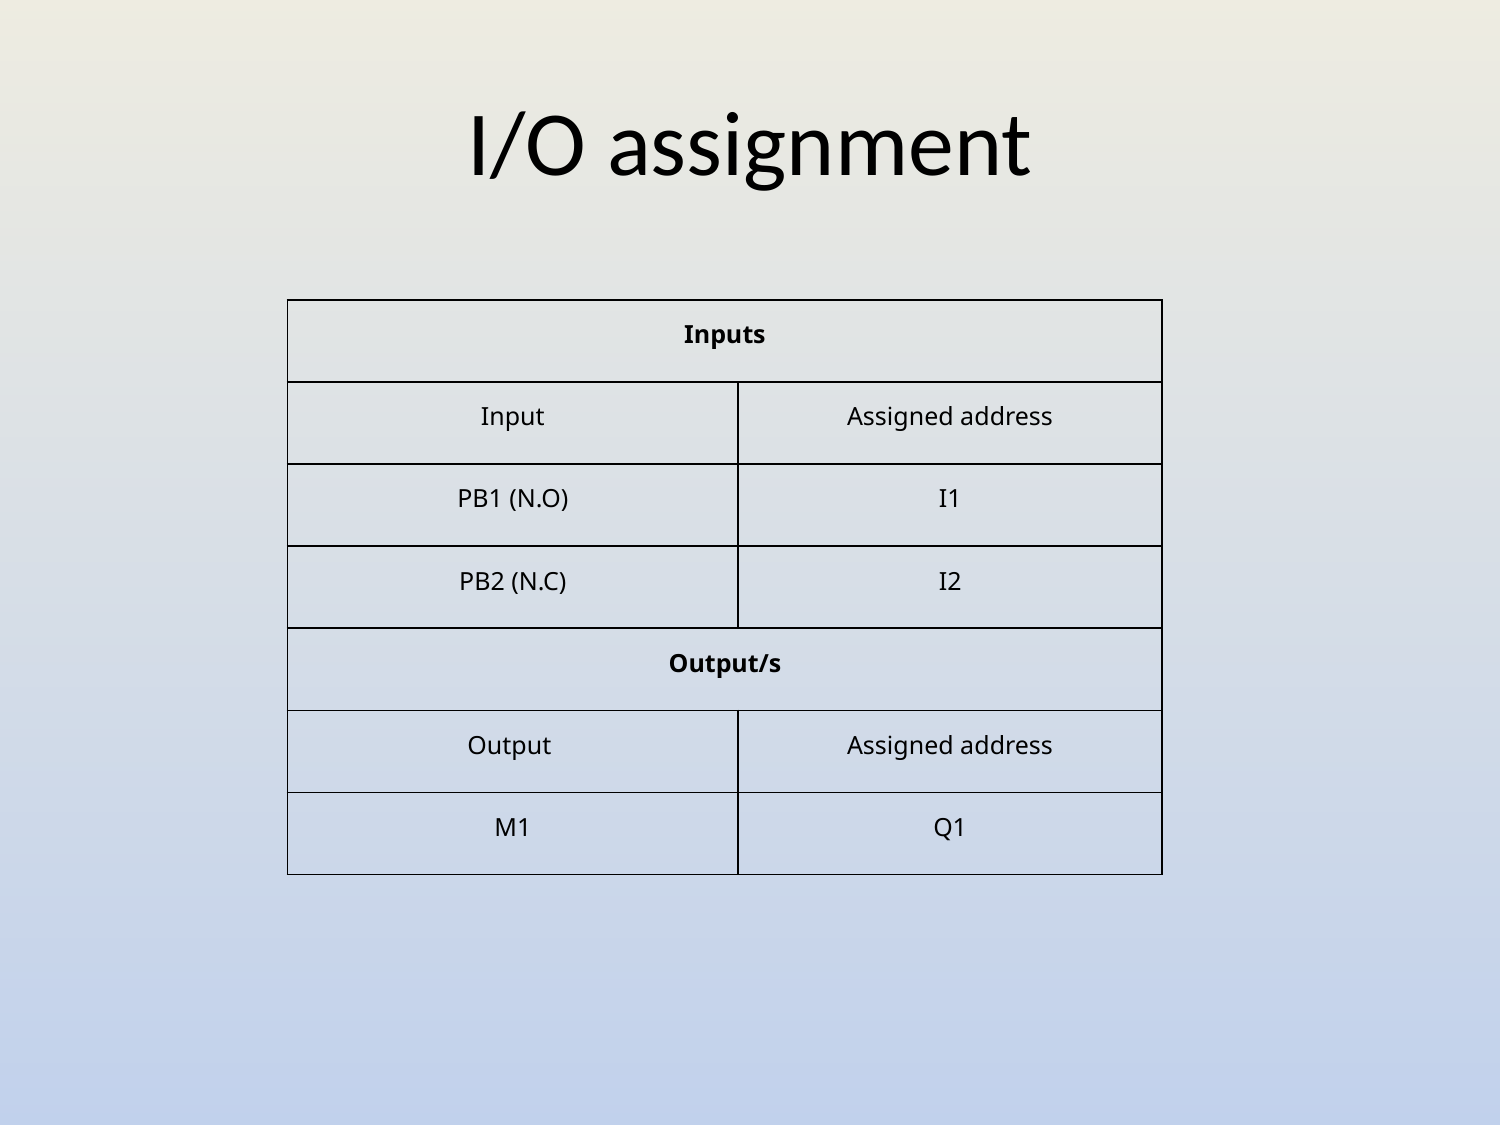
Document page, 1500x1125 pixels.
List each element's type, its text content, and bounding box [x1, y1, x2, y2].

table_cell I2 [739, 547, 1161, 627]
table_cell I1 [739, 465, 1161, 545]
table_header Inputs [288, 301, 1161, 381]
table_cell PB1 (N.O) [288, 465, 737, 545]
table_cell PB2 (N.C) [288, 547, 737, 627]
title I/O assignment [75, 45, 1425, 233]
table_cell Assigned address [739, 711, 1161, 792]
table_cell Output [288, 711, 737, 792]
table_cell Assigned address [739, 383, 1161, 463]
table_cell Output/s [288, 629, 1161, 710]
table_cell Input [288, 383, 737, 463]
table_cell M1 [288, 793, 737, 874]
table_cell Q1 [739, 793, 1161, 874]
